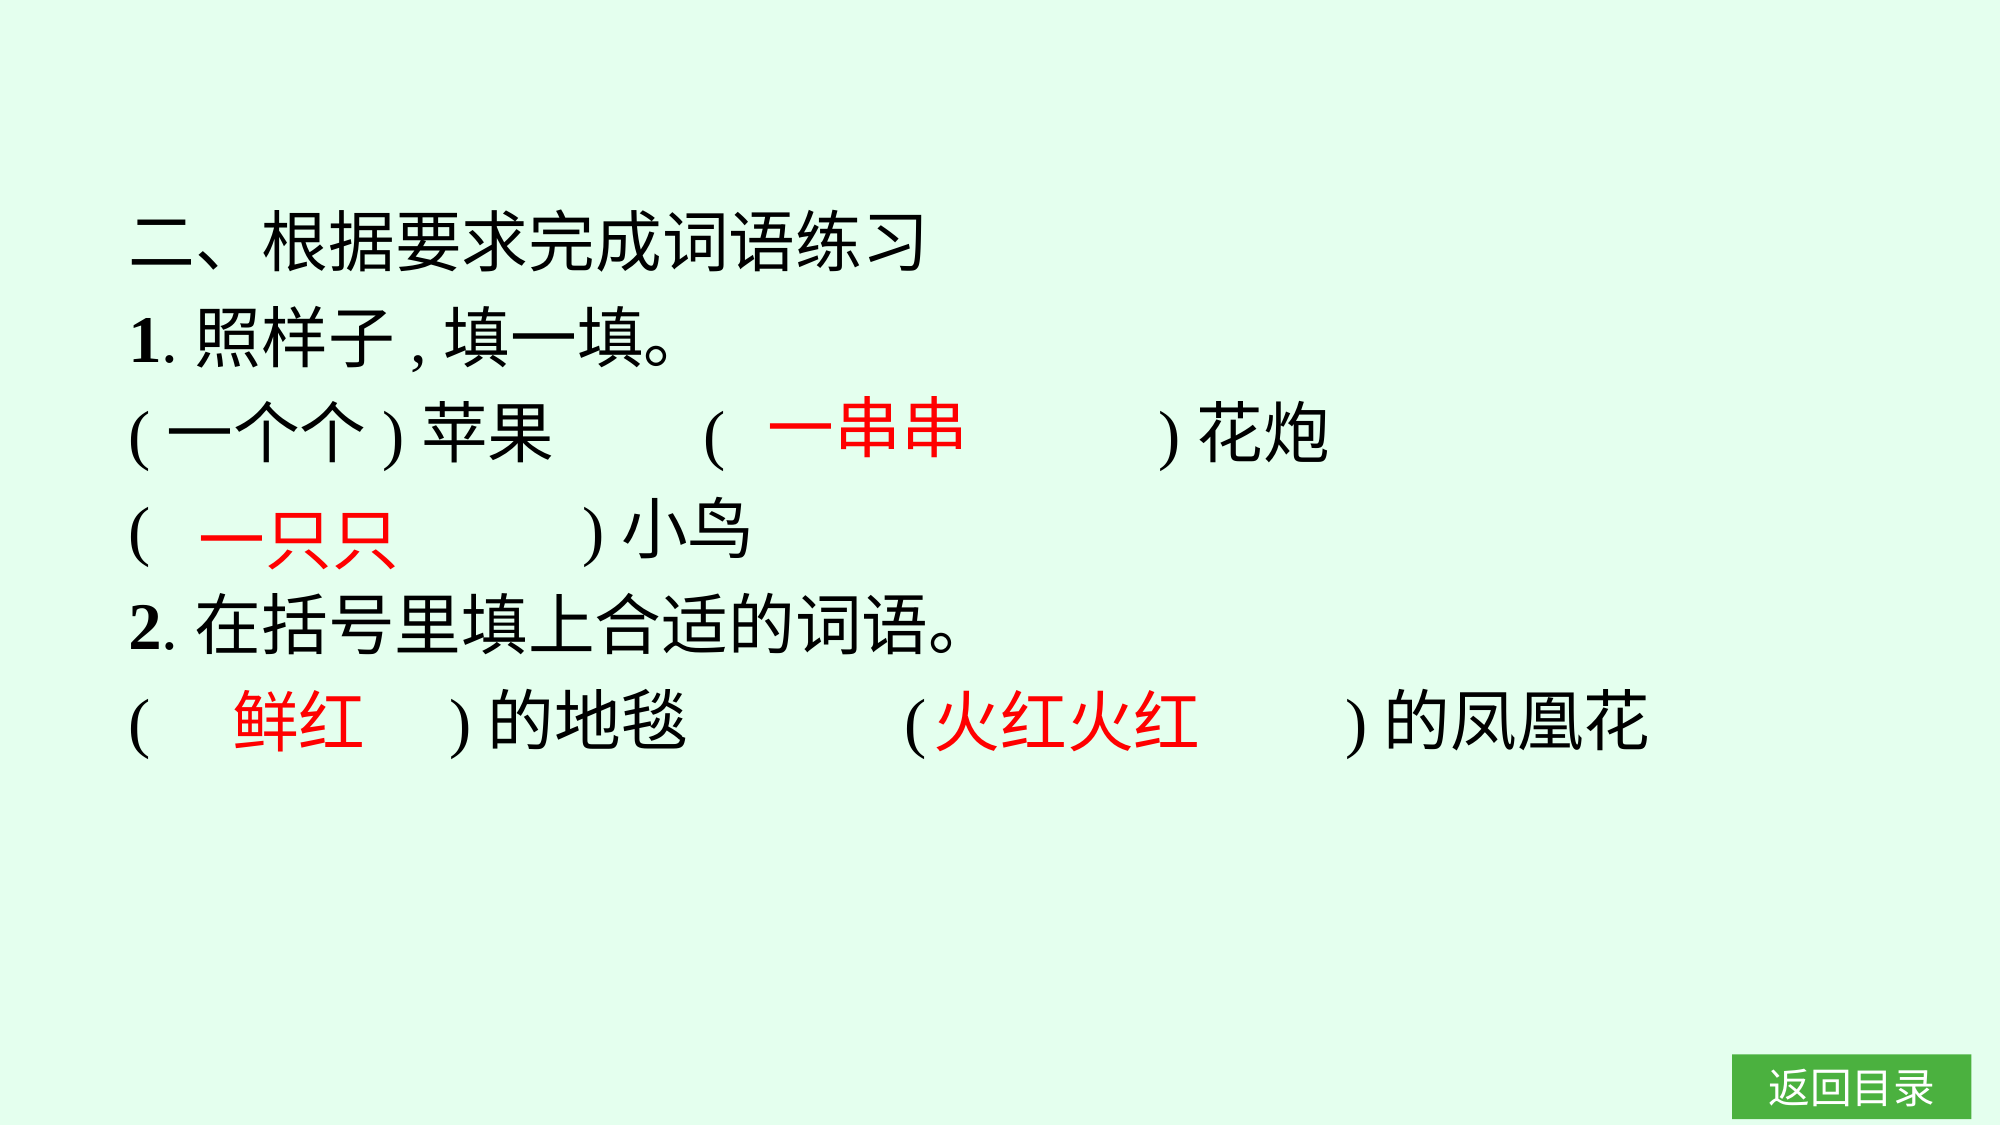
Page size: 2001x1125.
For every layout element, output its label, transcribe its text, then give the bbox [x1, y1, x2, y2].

text_box 一串串 [752, 362, 998, 474]
text_box 鲜红 [217, 656, 381, 767]
text_box 一只只 [184, 474, 415, 585]
text_box 二、根据要求完成词语练习 1.照样子,填一填。 (一个个)苹果 ( )花炮 ( )小鸟 2.在括号里填上合适的词语。 ( )的地毯 ( )的凤凰花 [113, 176, 1887, 767]
text_box 火红火红 [918, 656, 1216, 767]
